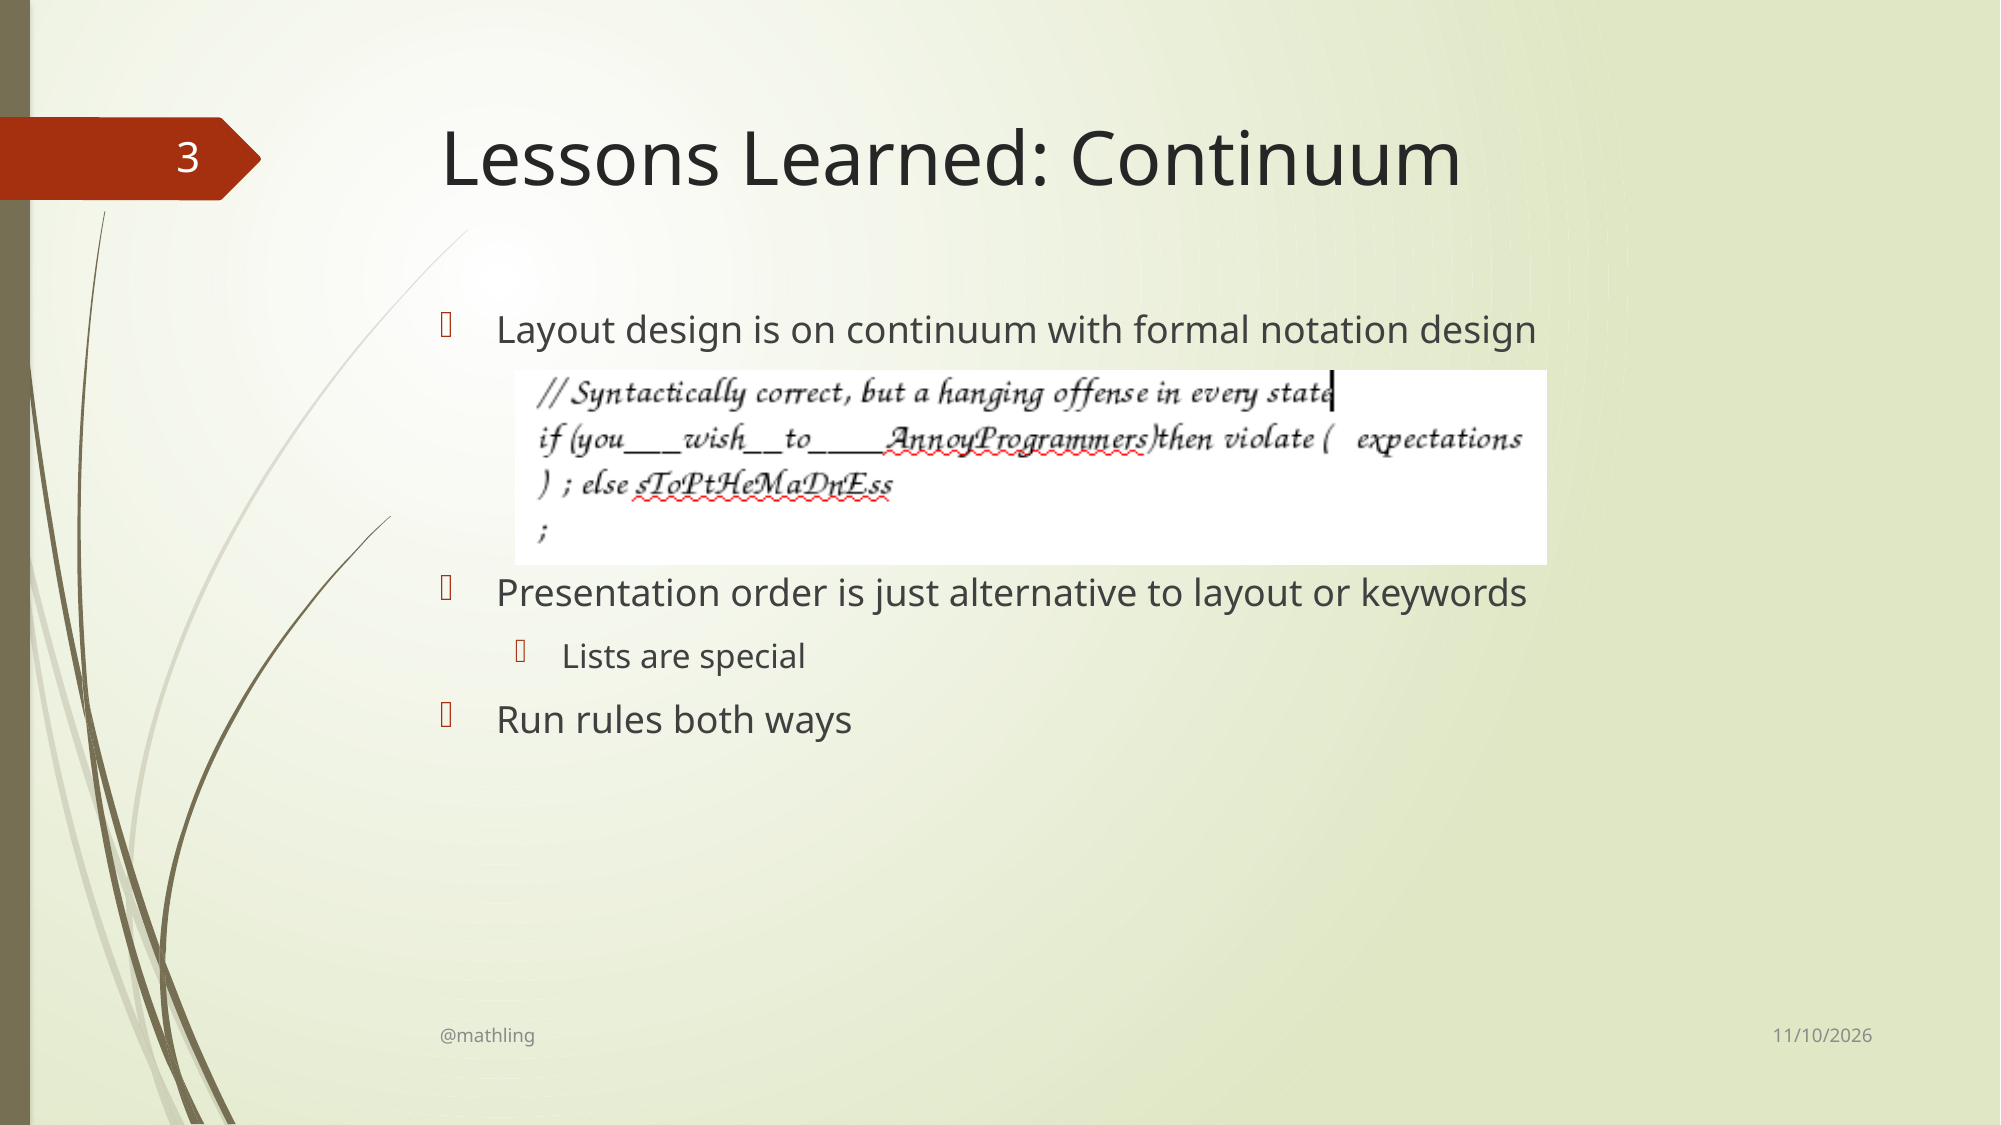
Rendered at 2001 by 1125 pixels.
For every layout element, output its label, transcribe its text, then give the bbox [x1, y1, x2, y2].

list Layout design is on continuum with formal notation design Presentation order is just alternative to layout or keywords Lists are special Run rules both ways [424, 298, 1888, 970]
footer @mathling [424, 1006, 1675, 1067]
title Lessons Learned: Continuum [425, 102, 1888, 262]
picture [515, 370, 1547, 566]
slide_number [1699, 1005, 1888, 1067]
slide_number 3 [87, 129, 216, 190]
